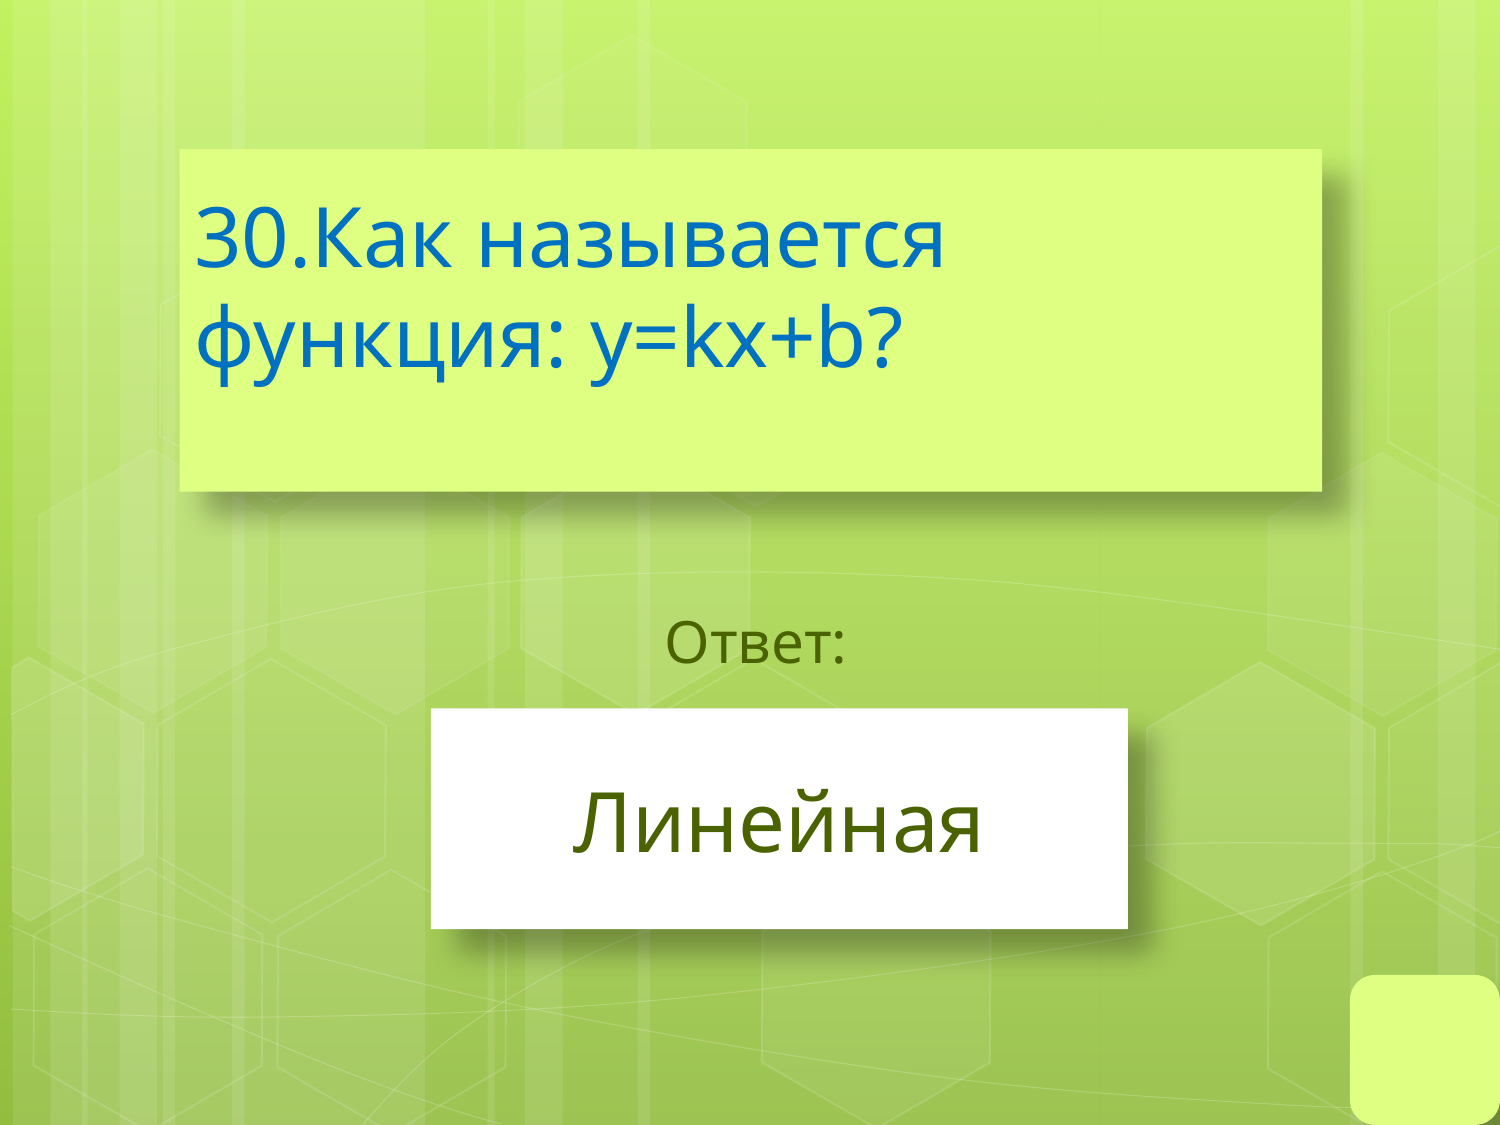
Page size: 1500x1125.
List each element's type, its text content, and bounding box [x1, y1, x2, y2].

title 30.Как называется функция: y=kx+b? [179, 149, 1323, 492]
text_box Линейная [430, 707, 1129, 931]
text_box Ответ: [537, 597, 975, 683]
text_box [1348, 973, 1500, 1125]
